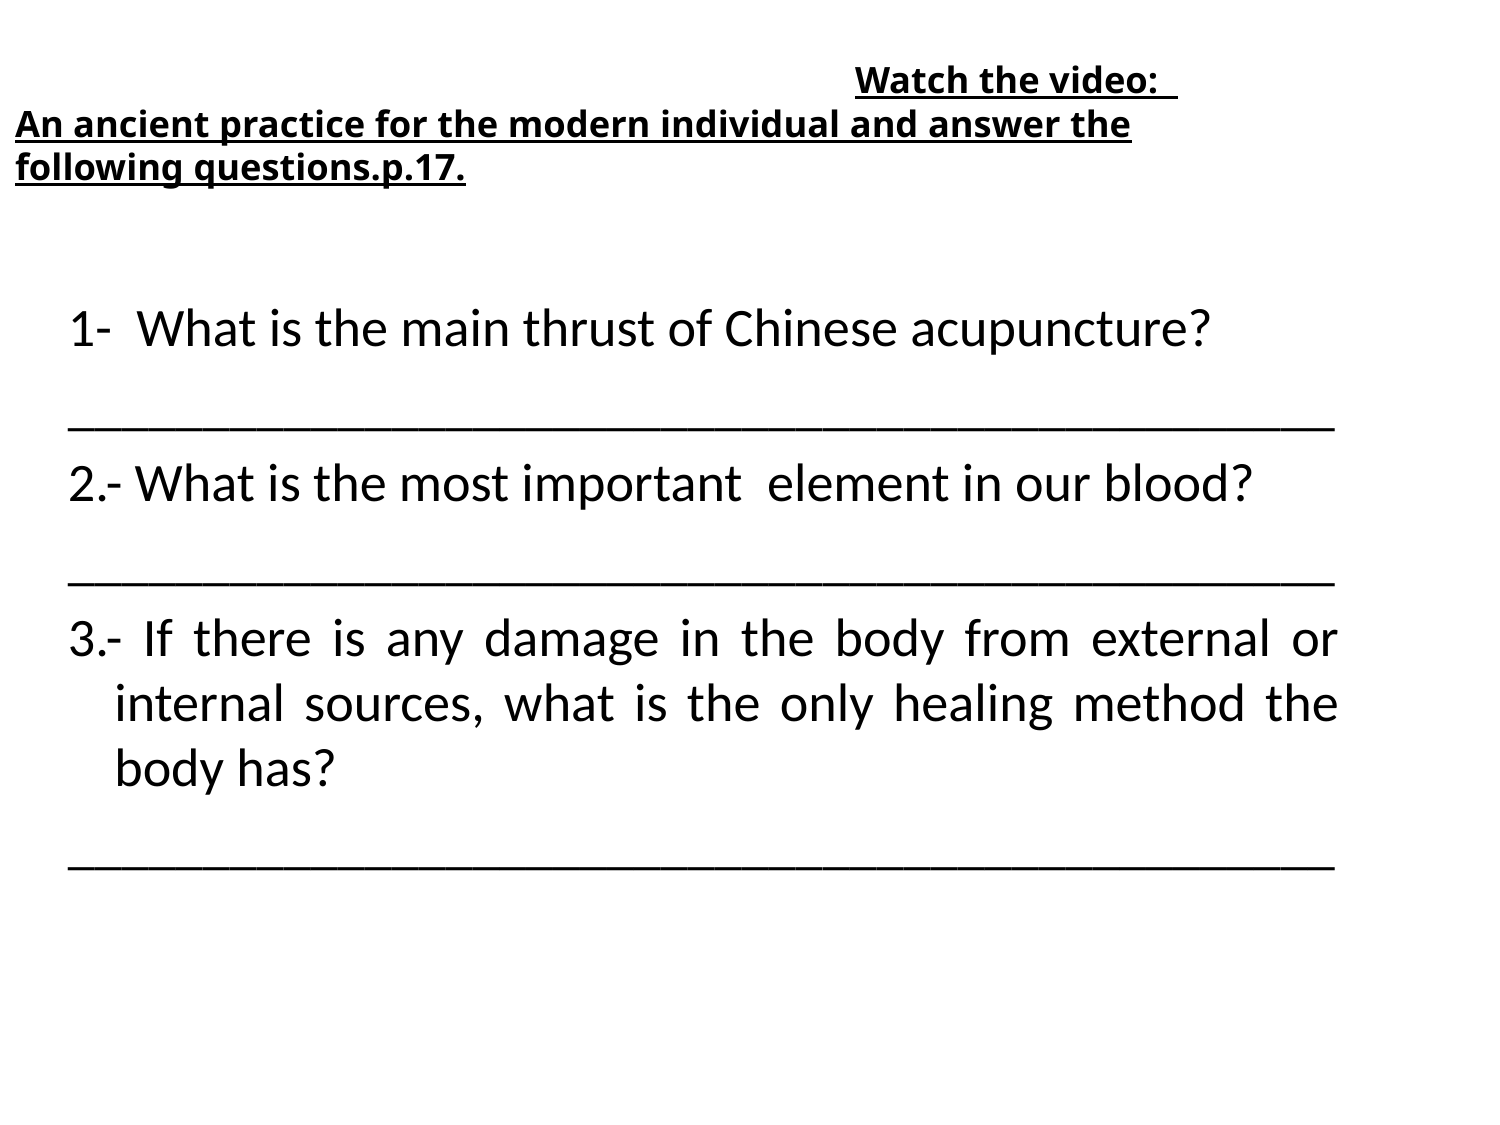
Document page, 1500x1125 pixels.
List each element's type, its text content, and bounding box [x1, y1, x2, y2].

list 1- What is the main thrust of Chinese acupuncture? _______________________________________________ 2.- What is the most important element in our blood? _______________________________________________ 3.- If there is any damage in the body from external or internal sources, what is the only healing method the body has? _______________________________________________ [39, 285, 1357, 922]
title An anVII. Watch the video An ancient practice for Watch the video: An ancient practice for the modern individual and answer the following questions.p.17. t [0, 33, 1230, 299]
